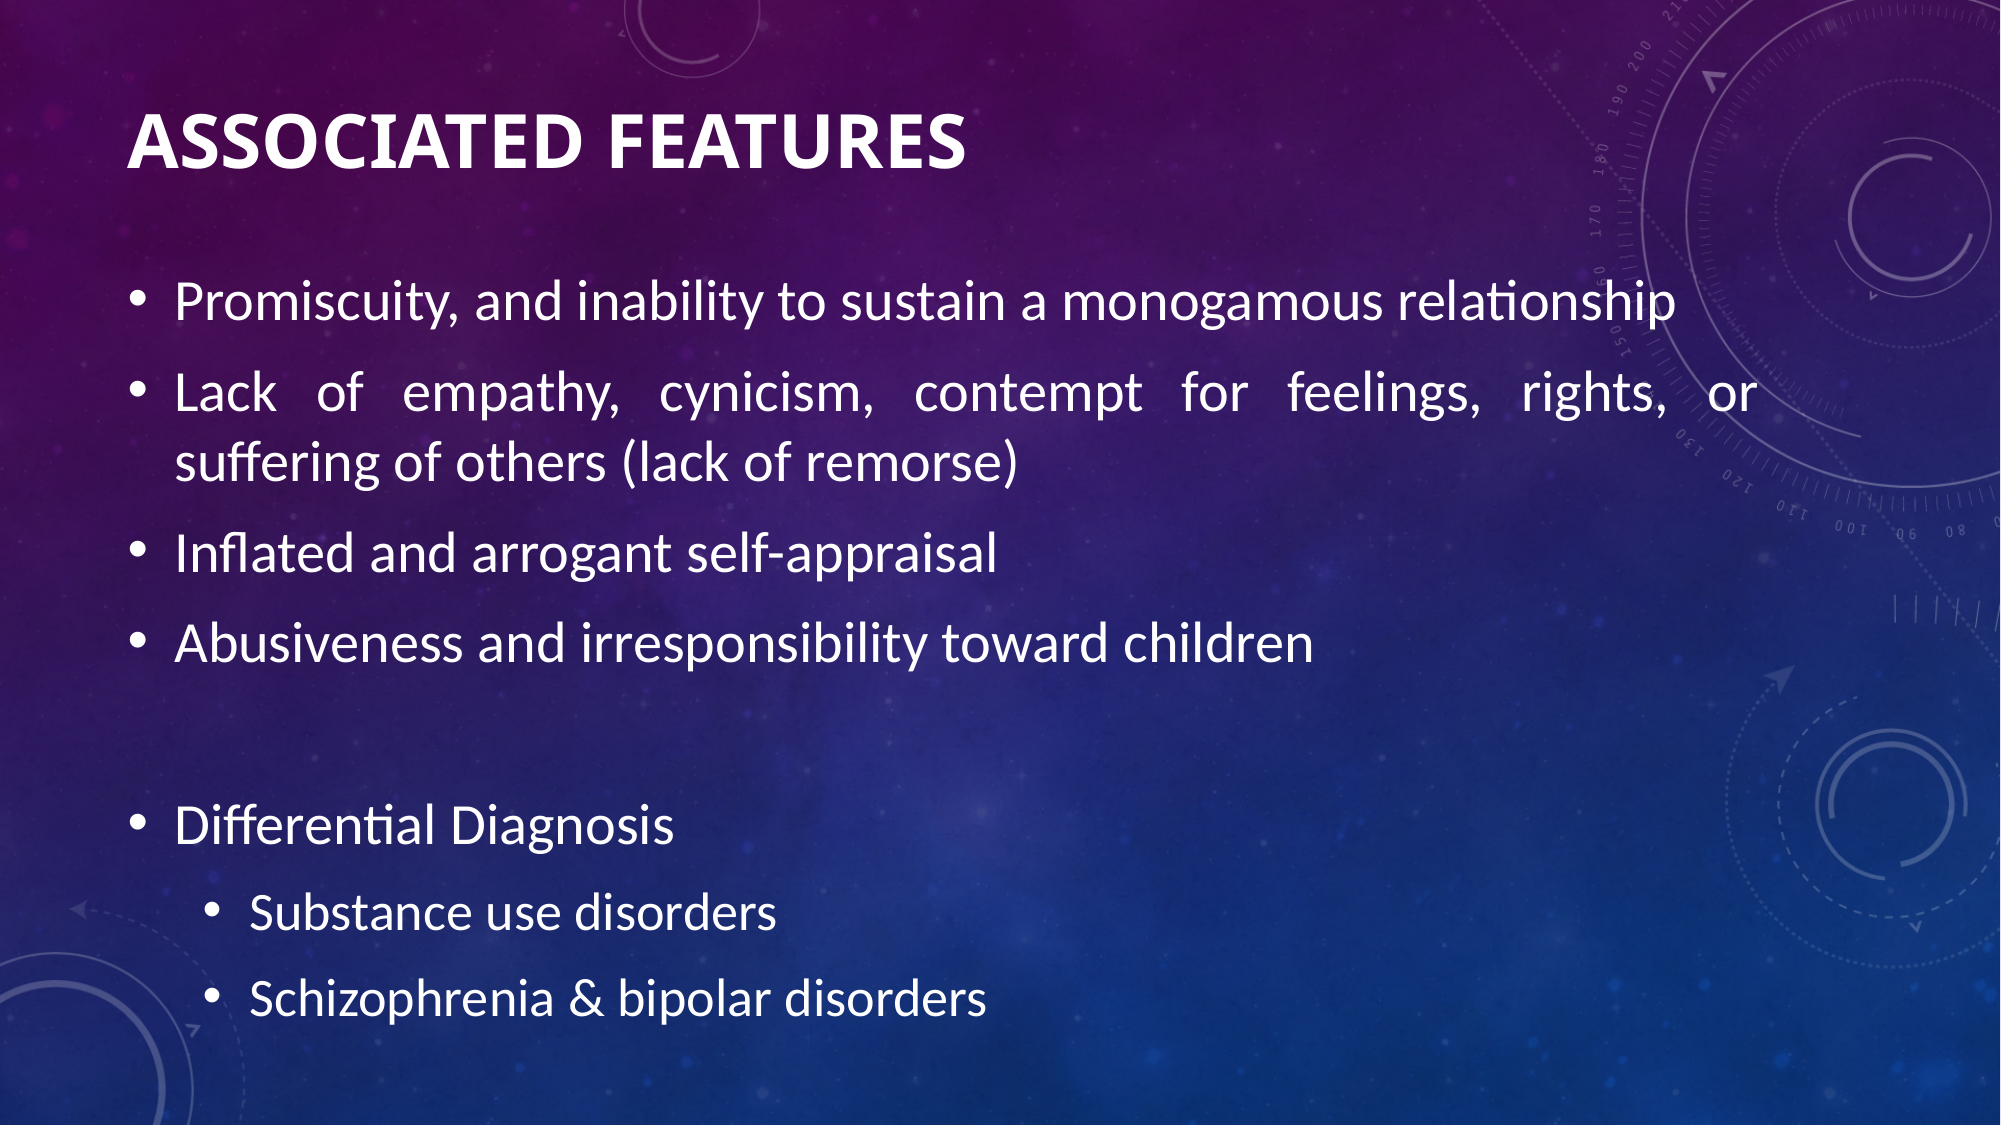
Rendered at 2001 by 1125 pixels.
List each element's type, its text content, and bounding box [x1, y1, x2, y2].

picture [0, 0, 2001, 1125]
title Associated features [112, 58, 1775, 218]
list Promiscuity, and inability to sustain a monogamous relationship Lack of empathy, cynicism, contempt for feelings, rights, or suffering of others (lack of remorse) Inflated and arrogant self-appraisal Abusiveness and irresponsibility toward children Differential Diagnosis Substance use disorders Schizophrenia & bipolar disorders [112, 254, 1775, 1050]
